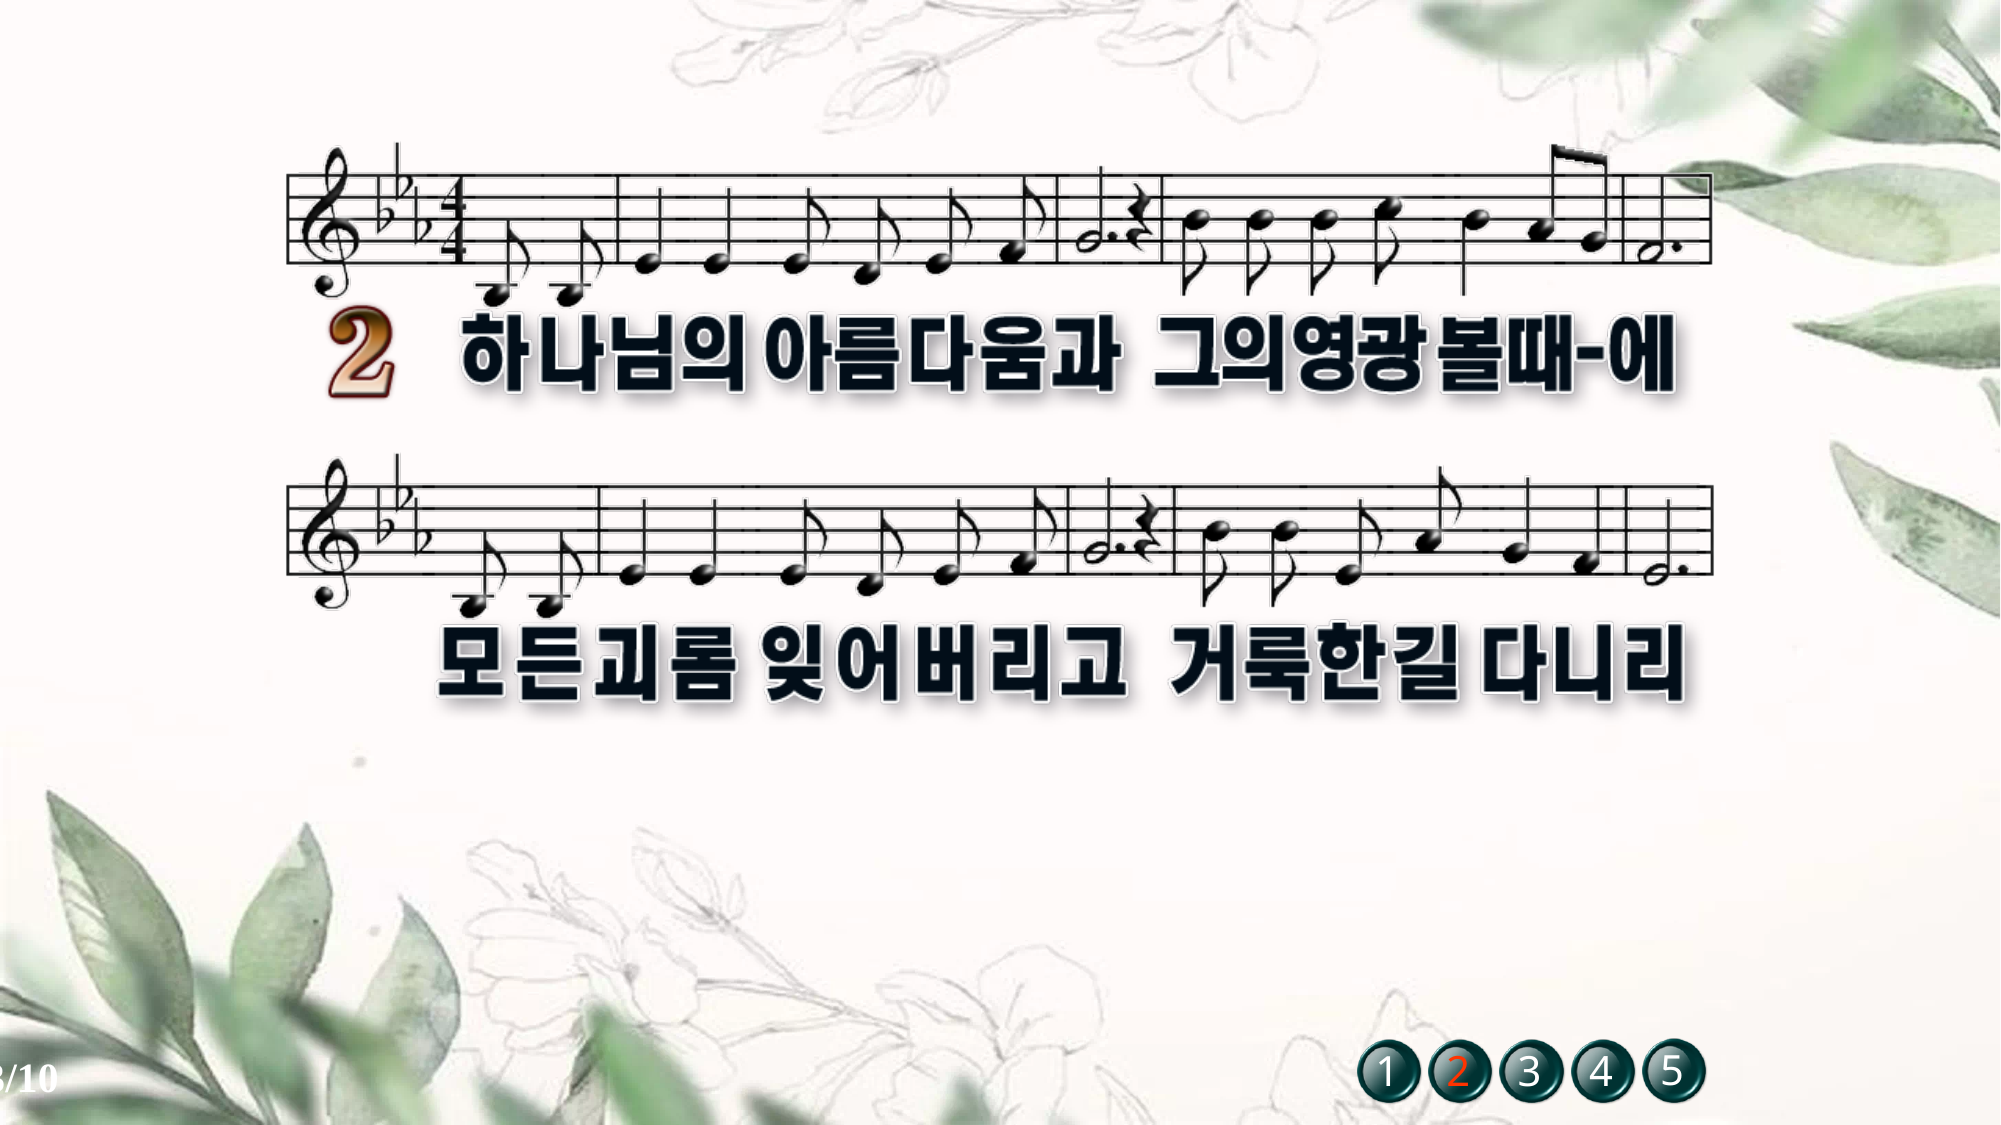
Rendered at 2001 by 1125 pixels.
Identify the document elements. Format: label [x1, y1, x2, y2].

text_box [1568, 1035, 1638, 1106]
text_box [1496, 1035, 1567, 1106]
text_box [1354, 1035, 1424, 1106]
text_box [1425, 1035, 1496, 1106]
text_box [1639, 1034, 1709, 1106]
picture [0, 0, 2001, 1125]
